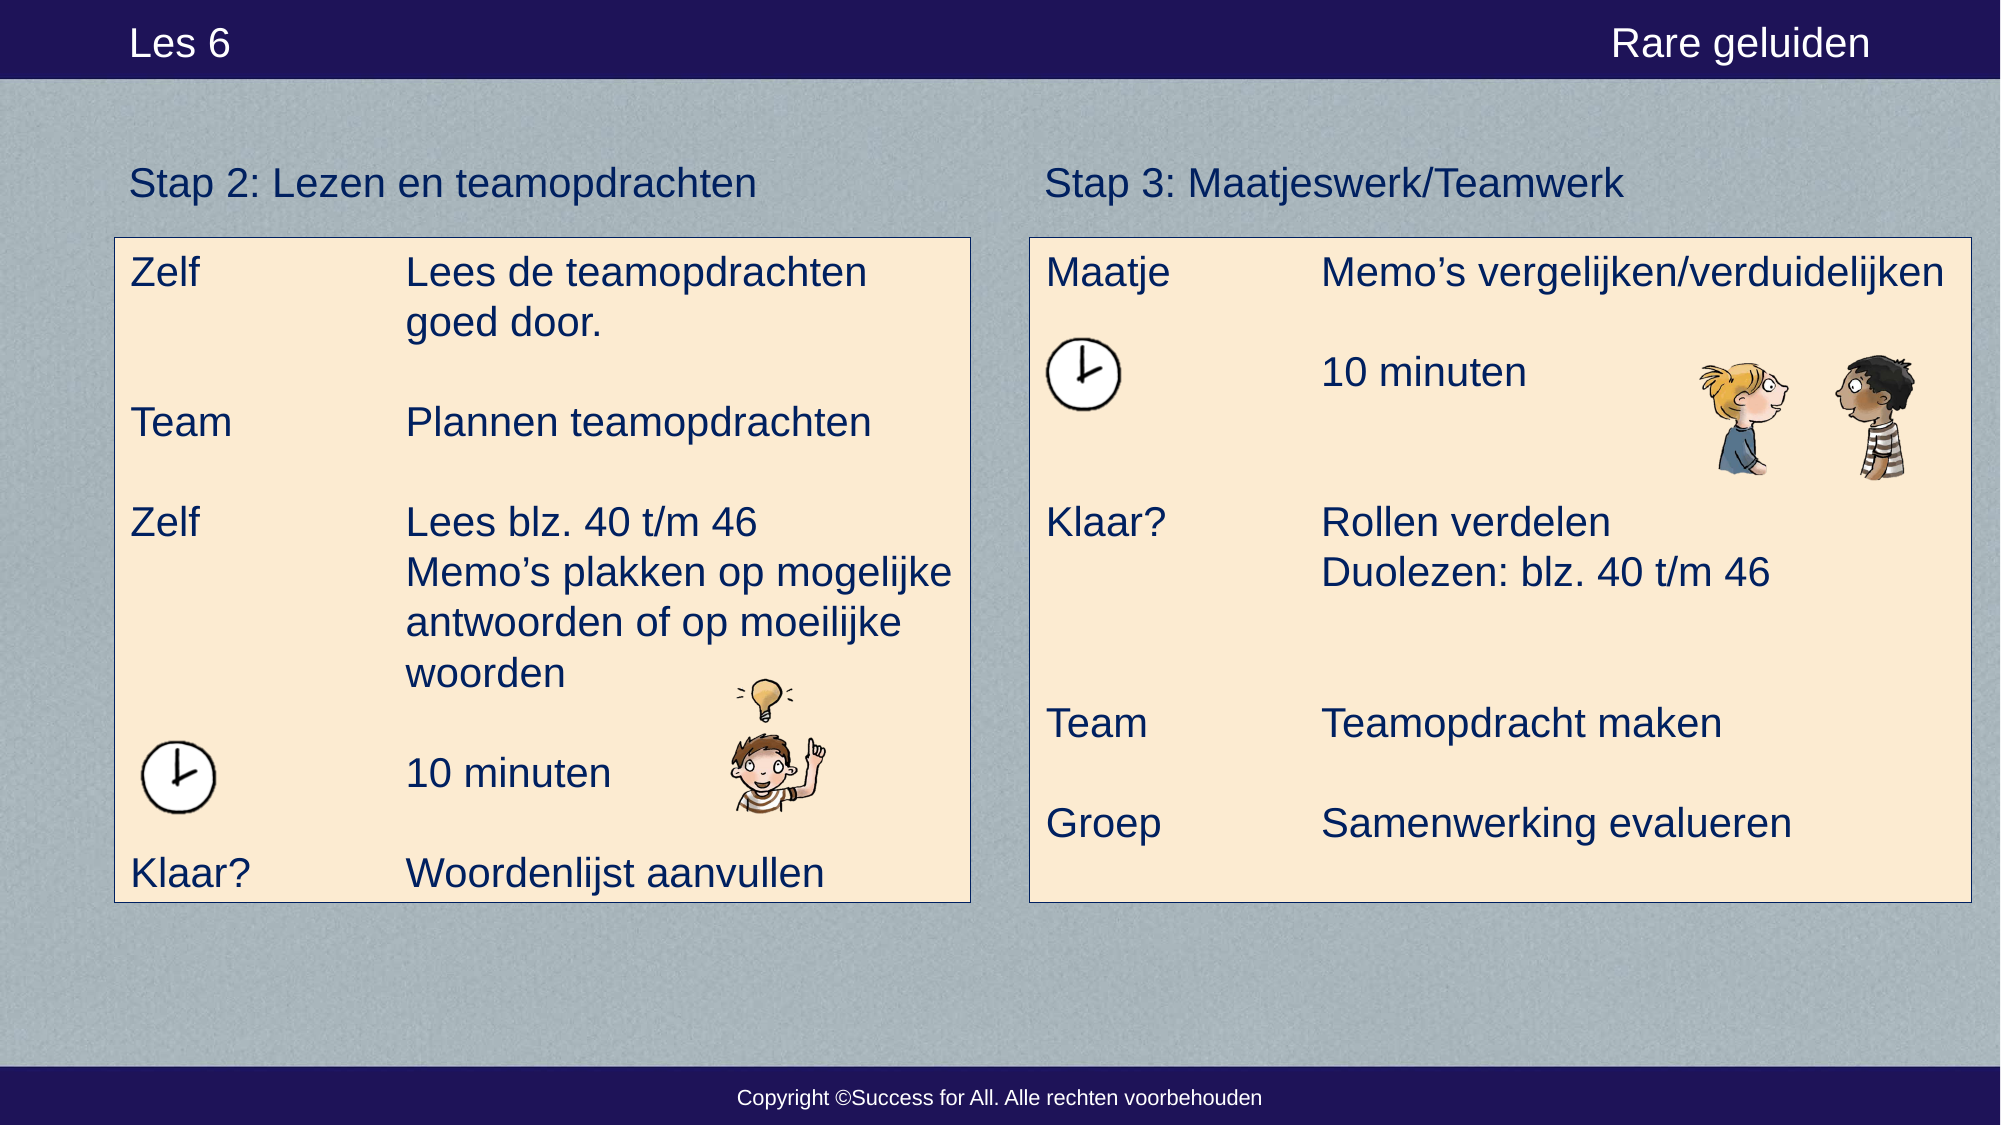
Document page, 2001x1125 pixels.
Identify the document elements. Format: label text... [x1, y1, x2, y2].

text_box Les 6 [114, 8, 354, 73]
picture [0, 0, 2001, 1125]
text_box Copyright ©Success for All. Alle rechten voorbehouden [0, 1076, 2000, 1125]
text_box Rare geluiden [999, 8, 1886, 73]
text_box Maatje Memo’s vergelijken/verduidelijken 10 minuten Klaar? Rollen verdelen Duolezen: blz. 40 t/m 46 Team Teamopdracht maken Groep Samenwerking evalueren [1029, 237, 1972, 903]
text_box Stap 3: Maatjeswerk/Teamwerk [1029, 148, 1886, 214]
text_box Stap 2: Lezen en teamopdrachten [114, 148, 907, 214]
text_box Zelf Lees de teamopdrachten goed door. Team Plannen teamopdrachten Zelf Lees blz. 40 t/m 46 Memo’s plakken op mogelijke antwoorden of op moeilijke woorden 10 minuten Klaar? Woordenlijst aanvullen [114, 237, 971, 903]
